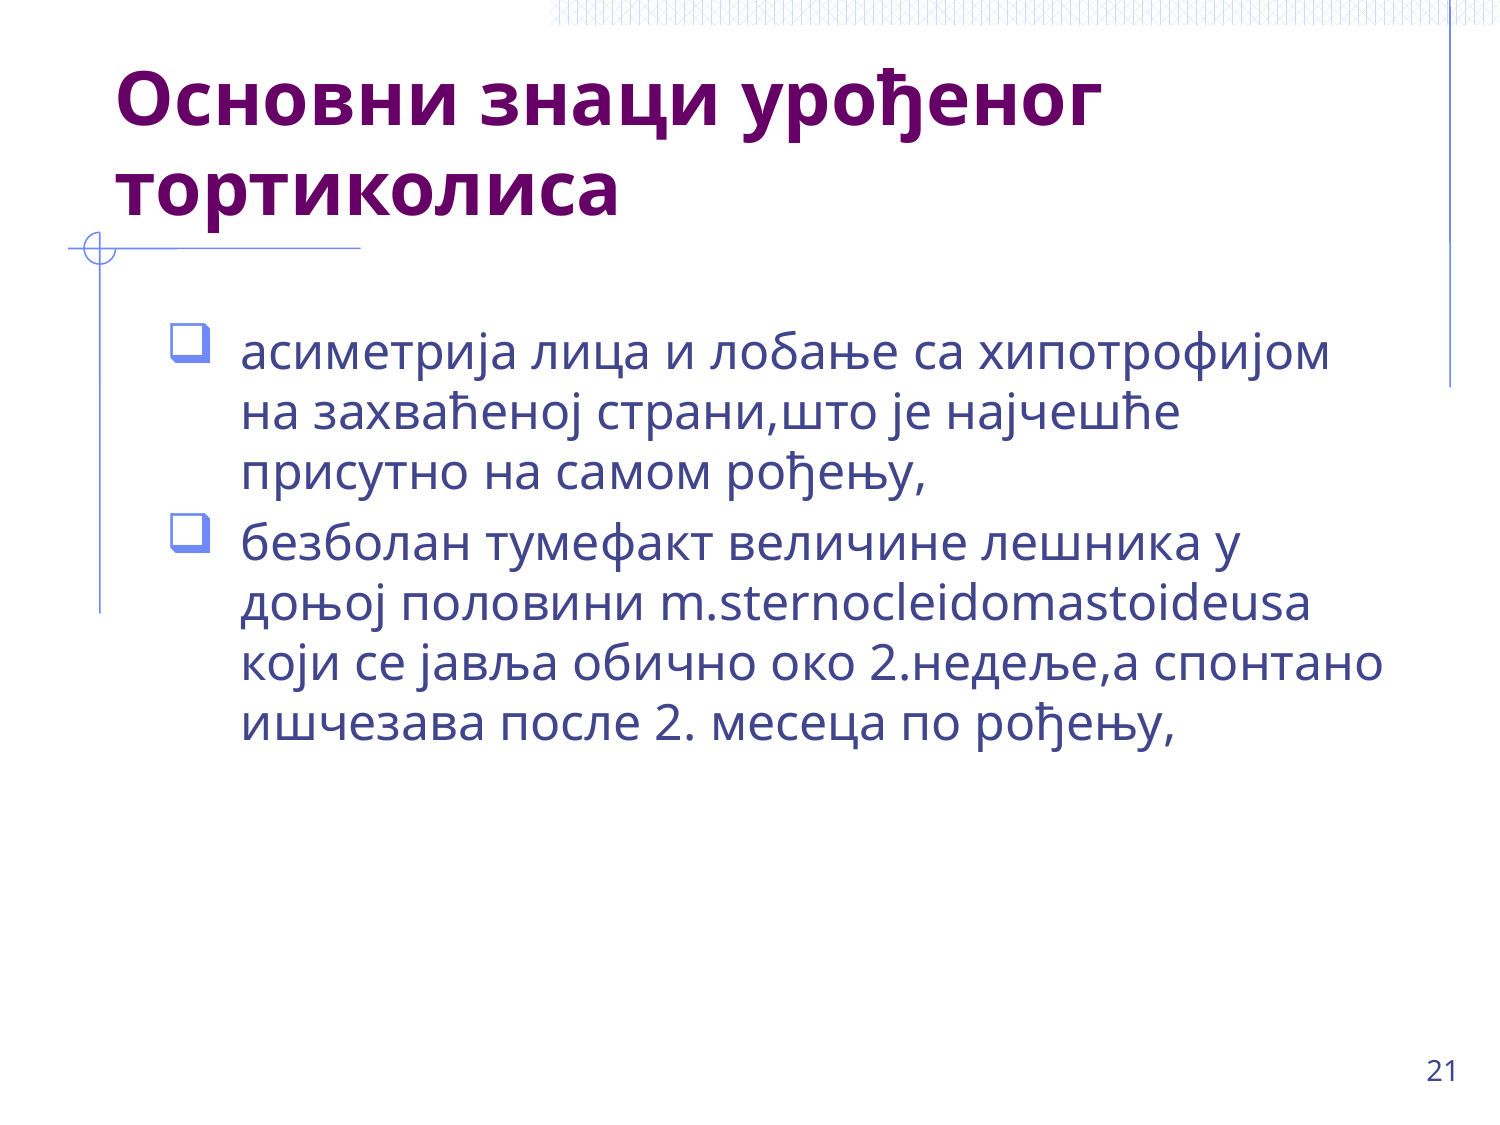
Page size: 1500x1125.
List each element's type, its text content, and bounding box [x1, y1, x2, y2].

list асиметрија лица и лобање са хипотрофијом на захваћеној страни,што је најчешће присутно на самом рођењу, безболан тумефакт величине лешника у доњој половини m.sternocleidomastoideusa који се јавља обично око 2.недеље,а спонтано ишчезава после 2. месеца по рођењу, [137, 312, 1413, 988]
slide_number 21 [1162, 1025, 1475, 1100]
title Основни знаци урођеног тортиколиса [99, 49, 1376, 238]
